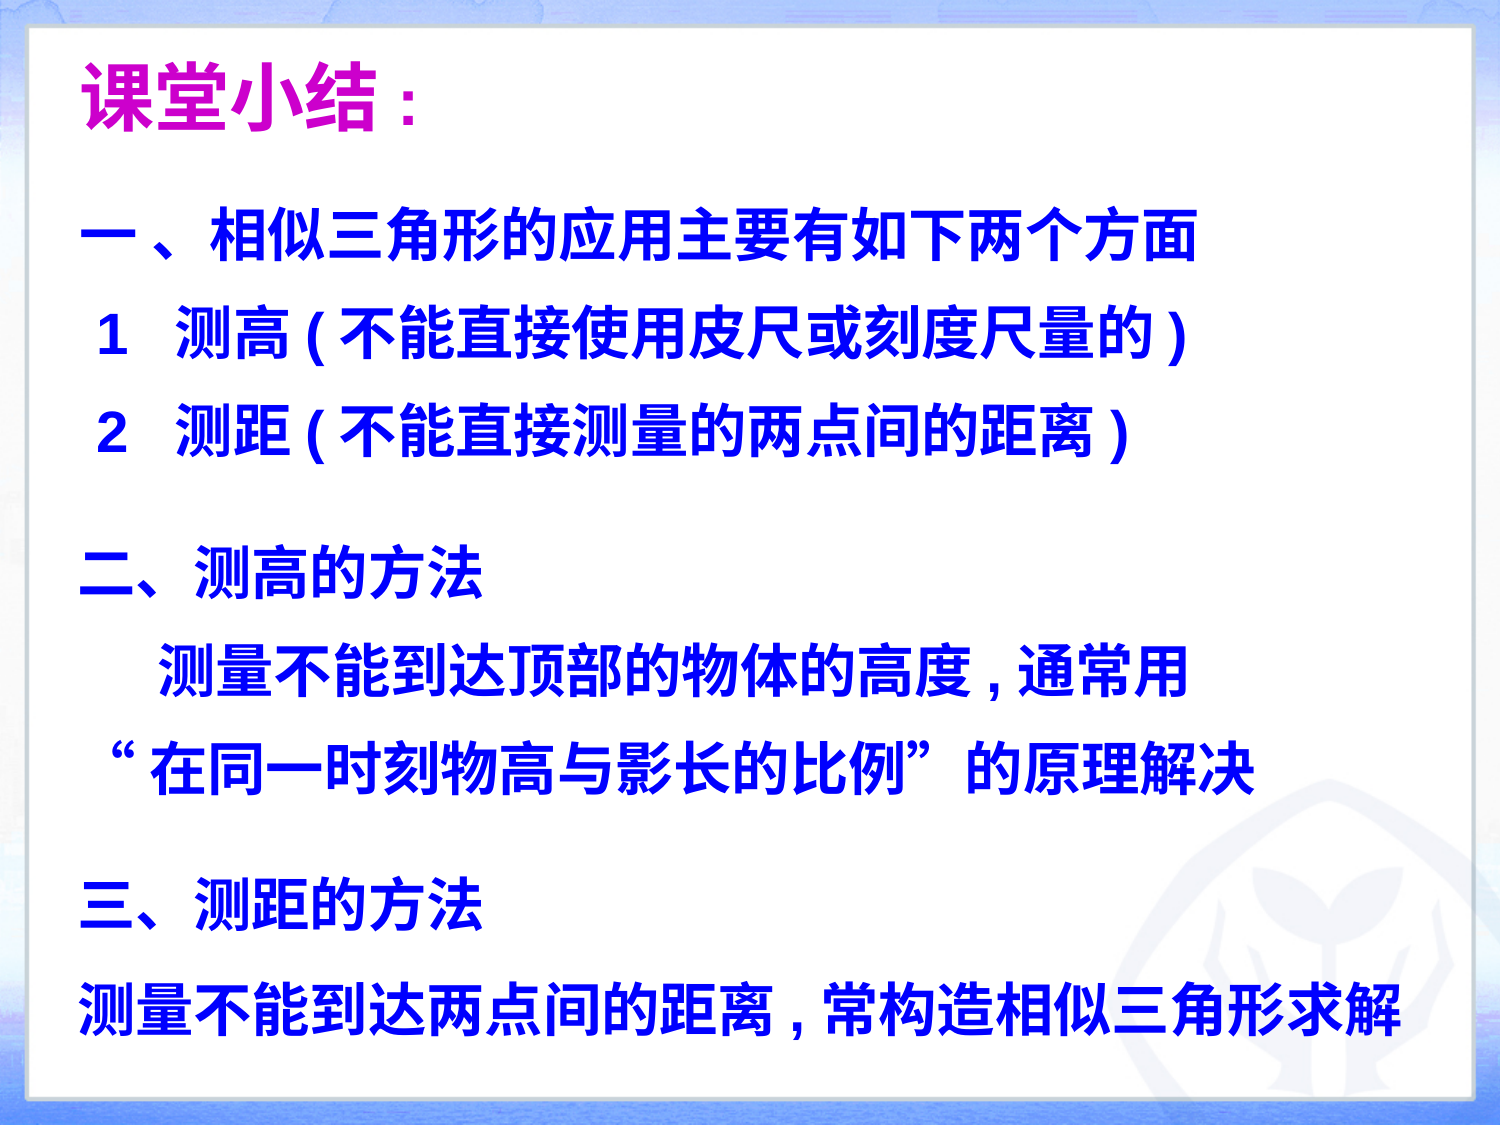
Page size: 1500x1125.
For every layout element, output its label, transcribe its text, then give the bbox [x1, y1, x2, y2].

text_box 课堂小结: [64, 42, 502, 148]
text_box 二、测高的方法 测量不能到达顶部的物体的高度,通常用 “在同一时刻物高与影长的比例”的原理解决 [62, 500, 1350, 810]
picture [0, 0, 1500, 1125]
text_box 三、测距的方法 测量不能到达两点间的距离,常构造相似三角形求解 [62, 825, 1418, 1051]
text_box 一 、相似三角形的应用主要有如下两个方面 1 测高(不能直接使用皮尺或刻度尺量的) 2 测距(不能直接测量的两点间的距离) [64, 162, 1215, 472]
